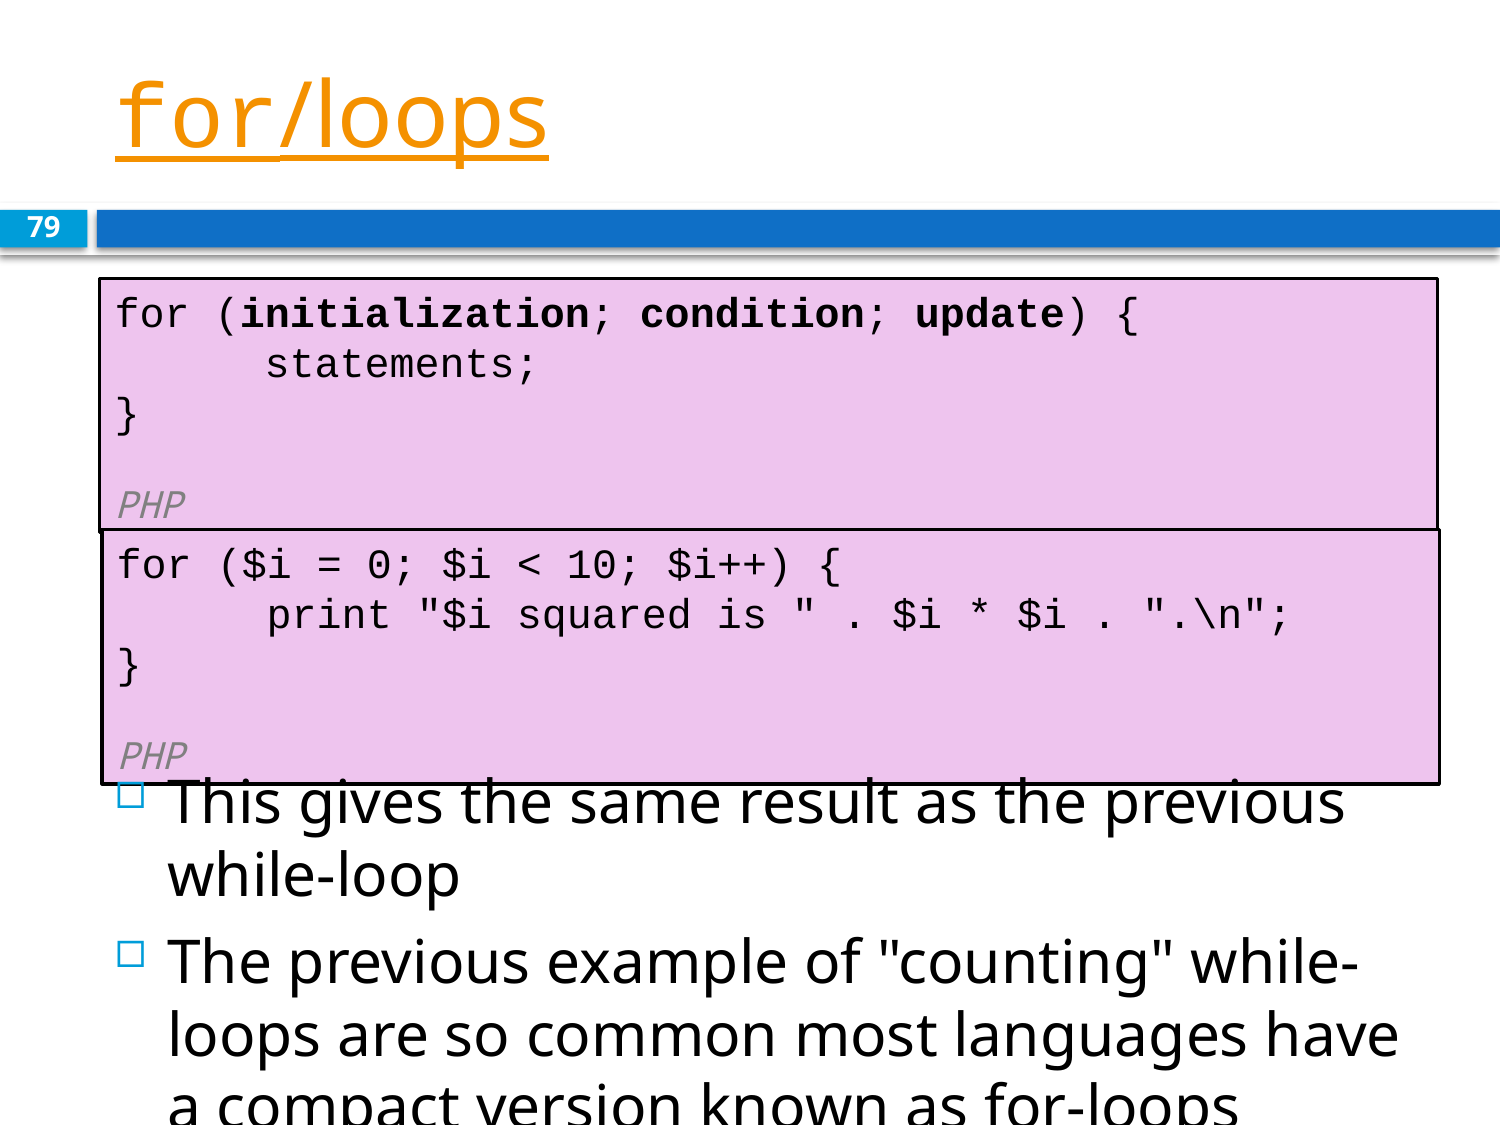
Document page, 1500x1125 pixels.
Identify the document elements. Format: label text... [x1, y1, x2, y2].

slide_number 79 [0, 208, 88, 249]
title for/loops [99, 37, 1438, 201]
text_box This gives the same result as the previous while-loop The previous example of "counting" while-loops are so common most languages have a compact version known as for-loops [99, 756, 1438, 925]
text_box for (initialization; condition; update) { statements; } PHP [99, 278, 1438, 533]
text_box for ($i = 0; $i < 10; $i++) { print "$i squared is " . $i * $i . ".\n"; } PHP [101, 529, 1440, 784]
